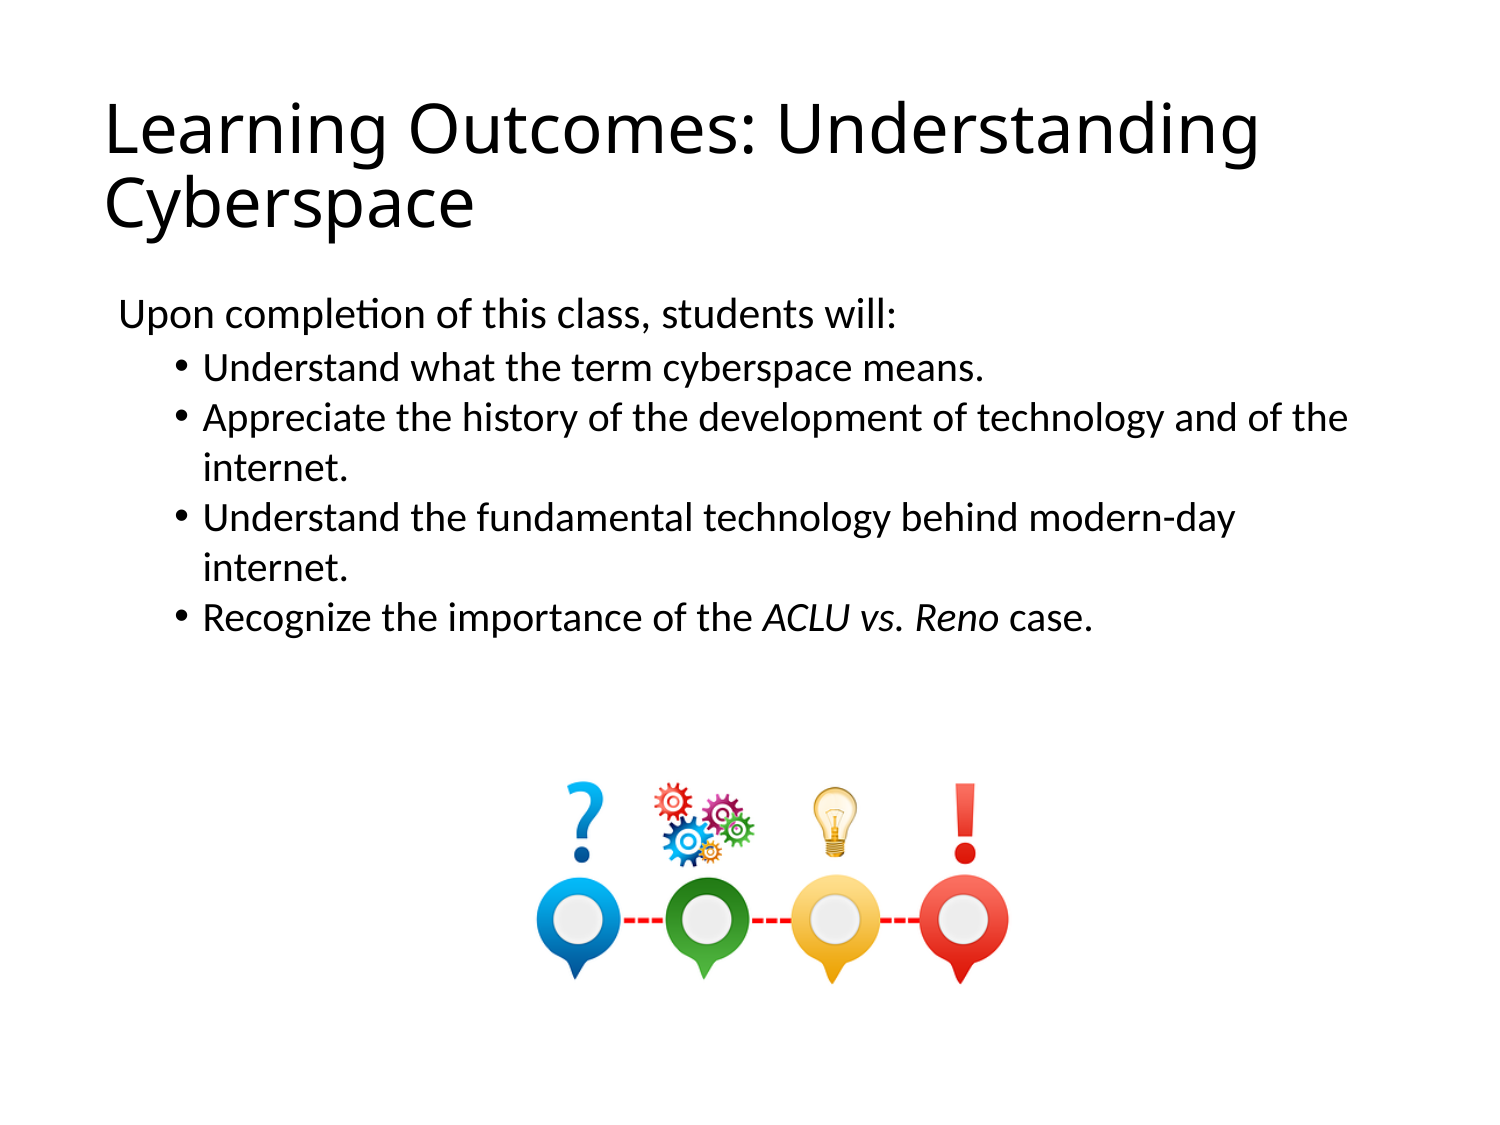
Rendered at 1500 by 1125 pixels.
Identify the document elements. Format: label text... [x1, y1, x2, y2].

picture [472, 688, 1065, 1084]
list Upon completion of this class, students will: Understand what the term cyberspace means. Appreciate the history of the development of technology and of the internet. Understand the fundamental technology behind modern-day internet. Recognize the importance of the ACLU vs. Reno case. [102, 277, 1398, 1101]
title Learning Outcomes: Understanding Cyberspace [88, 59, 1500, 278]
